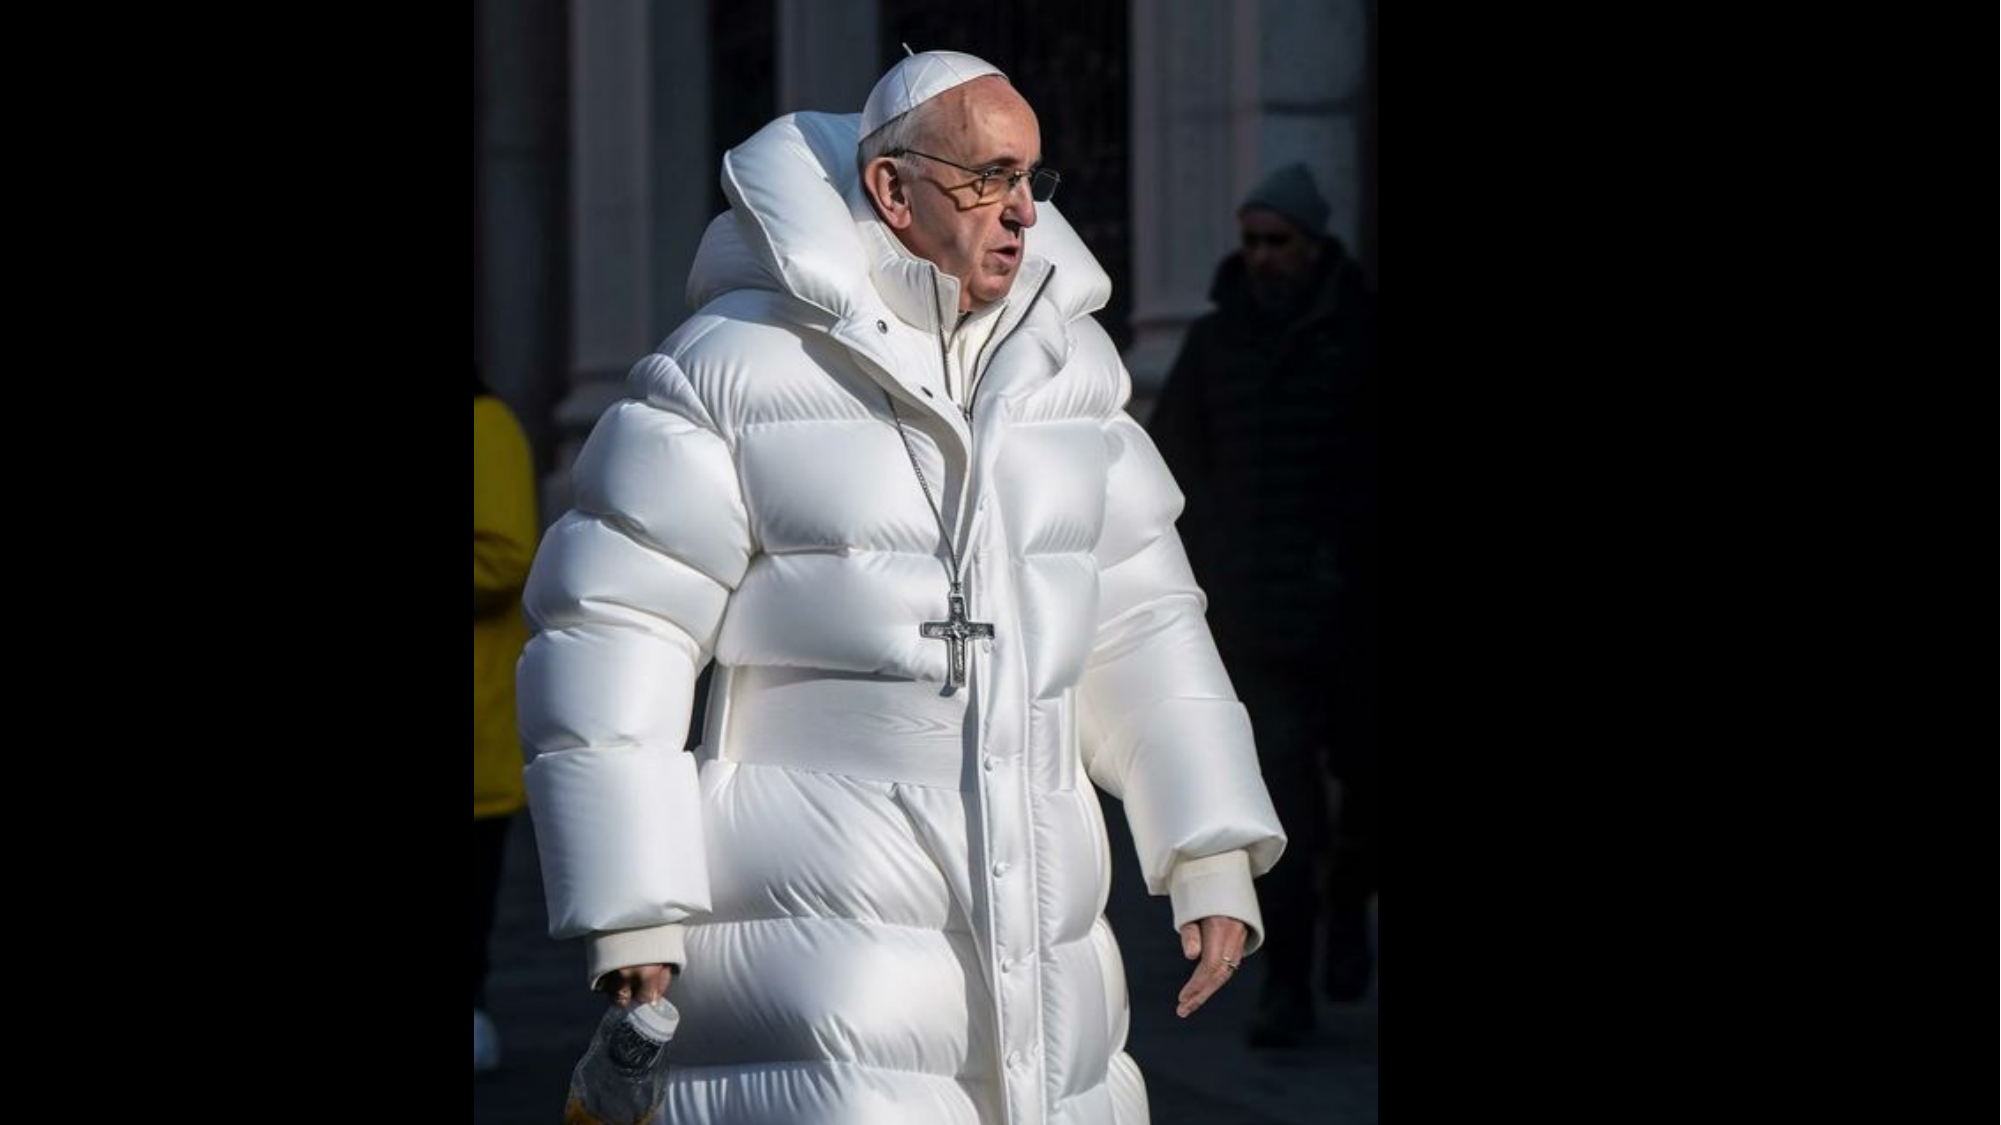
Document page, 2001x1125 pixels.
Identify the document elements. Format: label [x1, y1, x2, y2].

list [474, 0, 1378, 1125]
